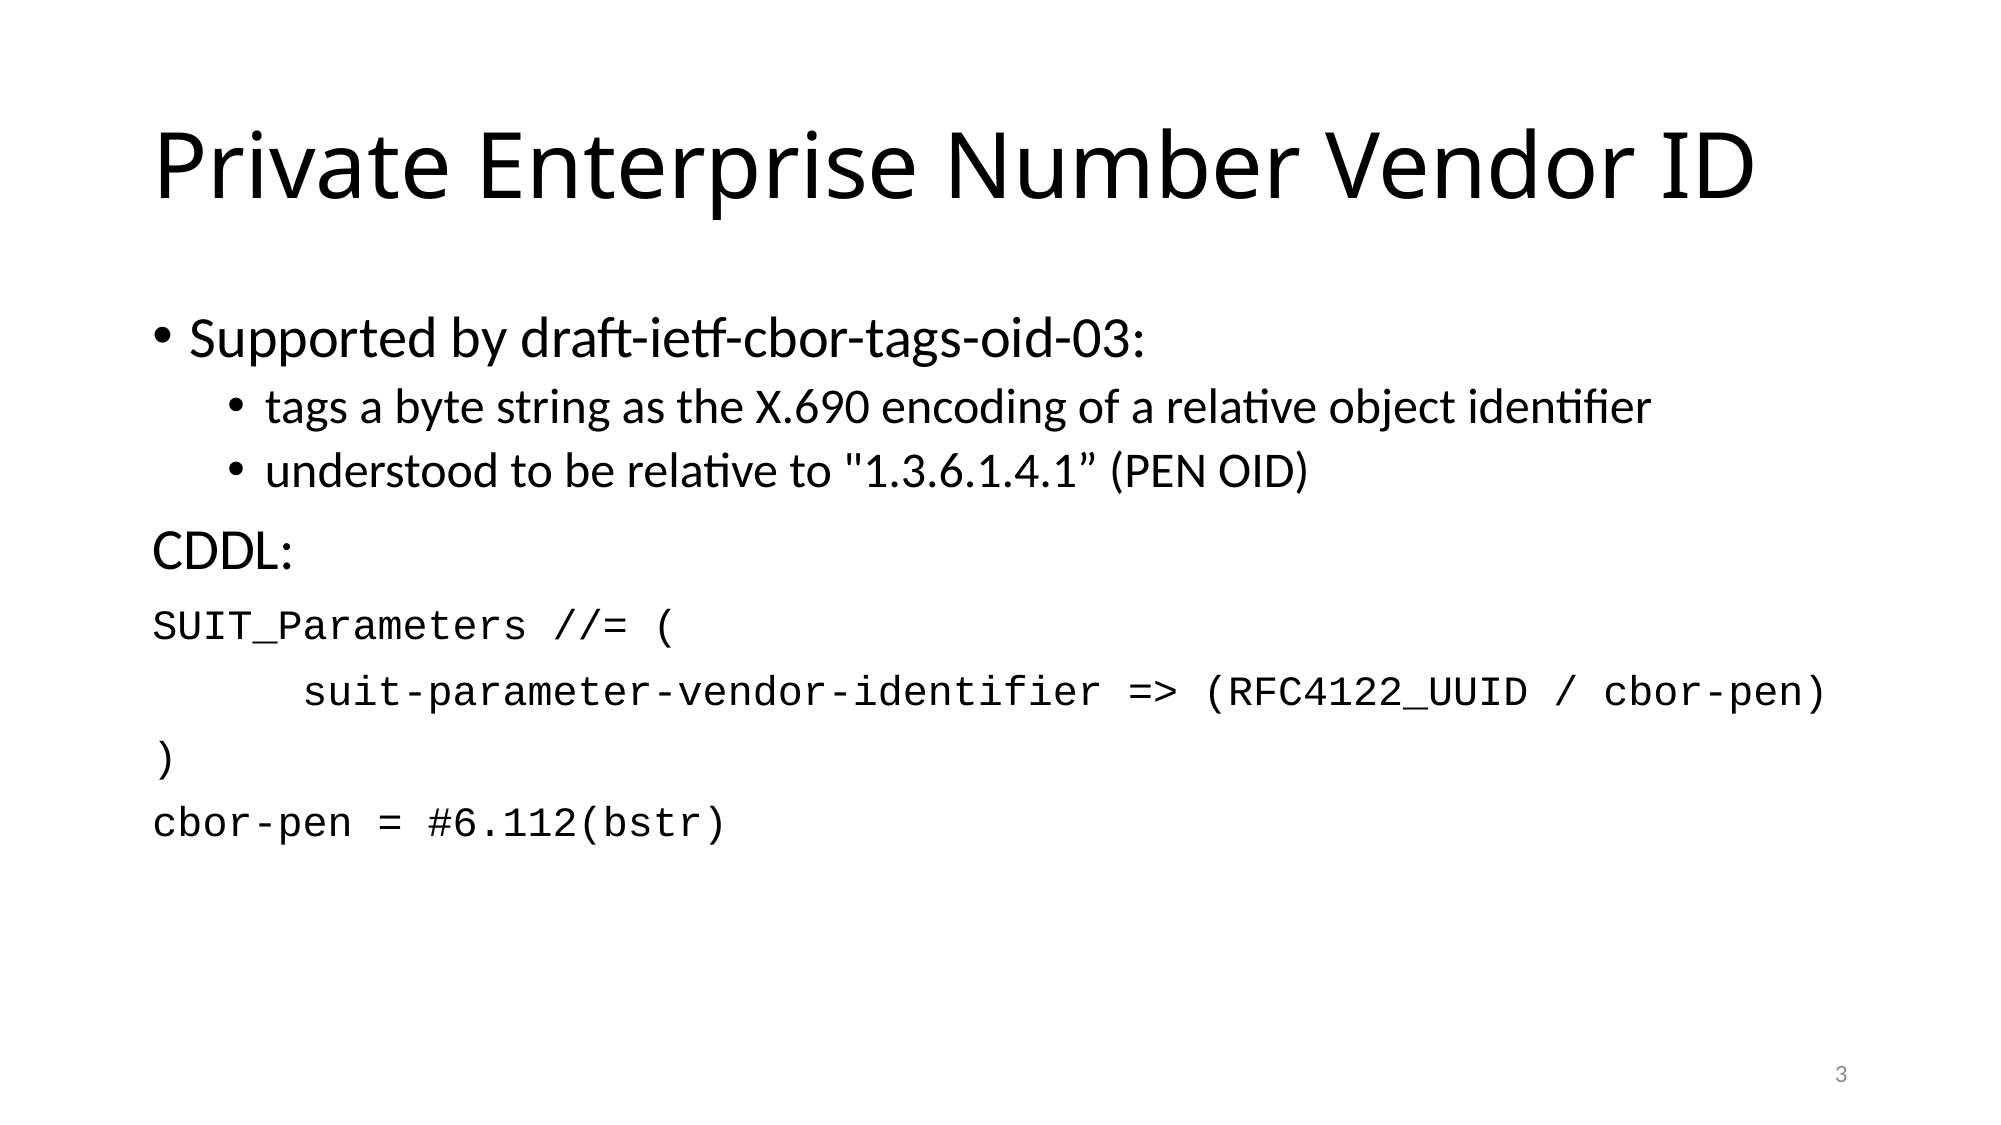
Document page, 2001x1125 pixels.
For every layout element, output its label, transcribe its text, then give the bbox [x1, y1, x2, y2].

title Private Enterprise Number Vendor ID [137, 59, 1863, 278]
list Supported by draft-ietf-cbor-tags-oid-03: tags a byte string as the X.690 encoding of a relative object identifier understood to be relative to "1.3.6.1.4.1” (PEN OID) CDDL: SUIT_Parameters //= ( suit-parameter-vendor-identifier => (RFC4122_UUID / cbor-pen) ) cbor-pen = #6.112(bstr) [137, 299, 1863, 1014]
slide_number 3 [1412, 1042, 1863, 1103]
